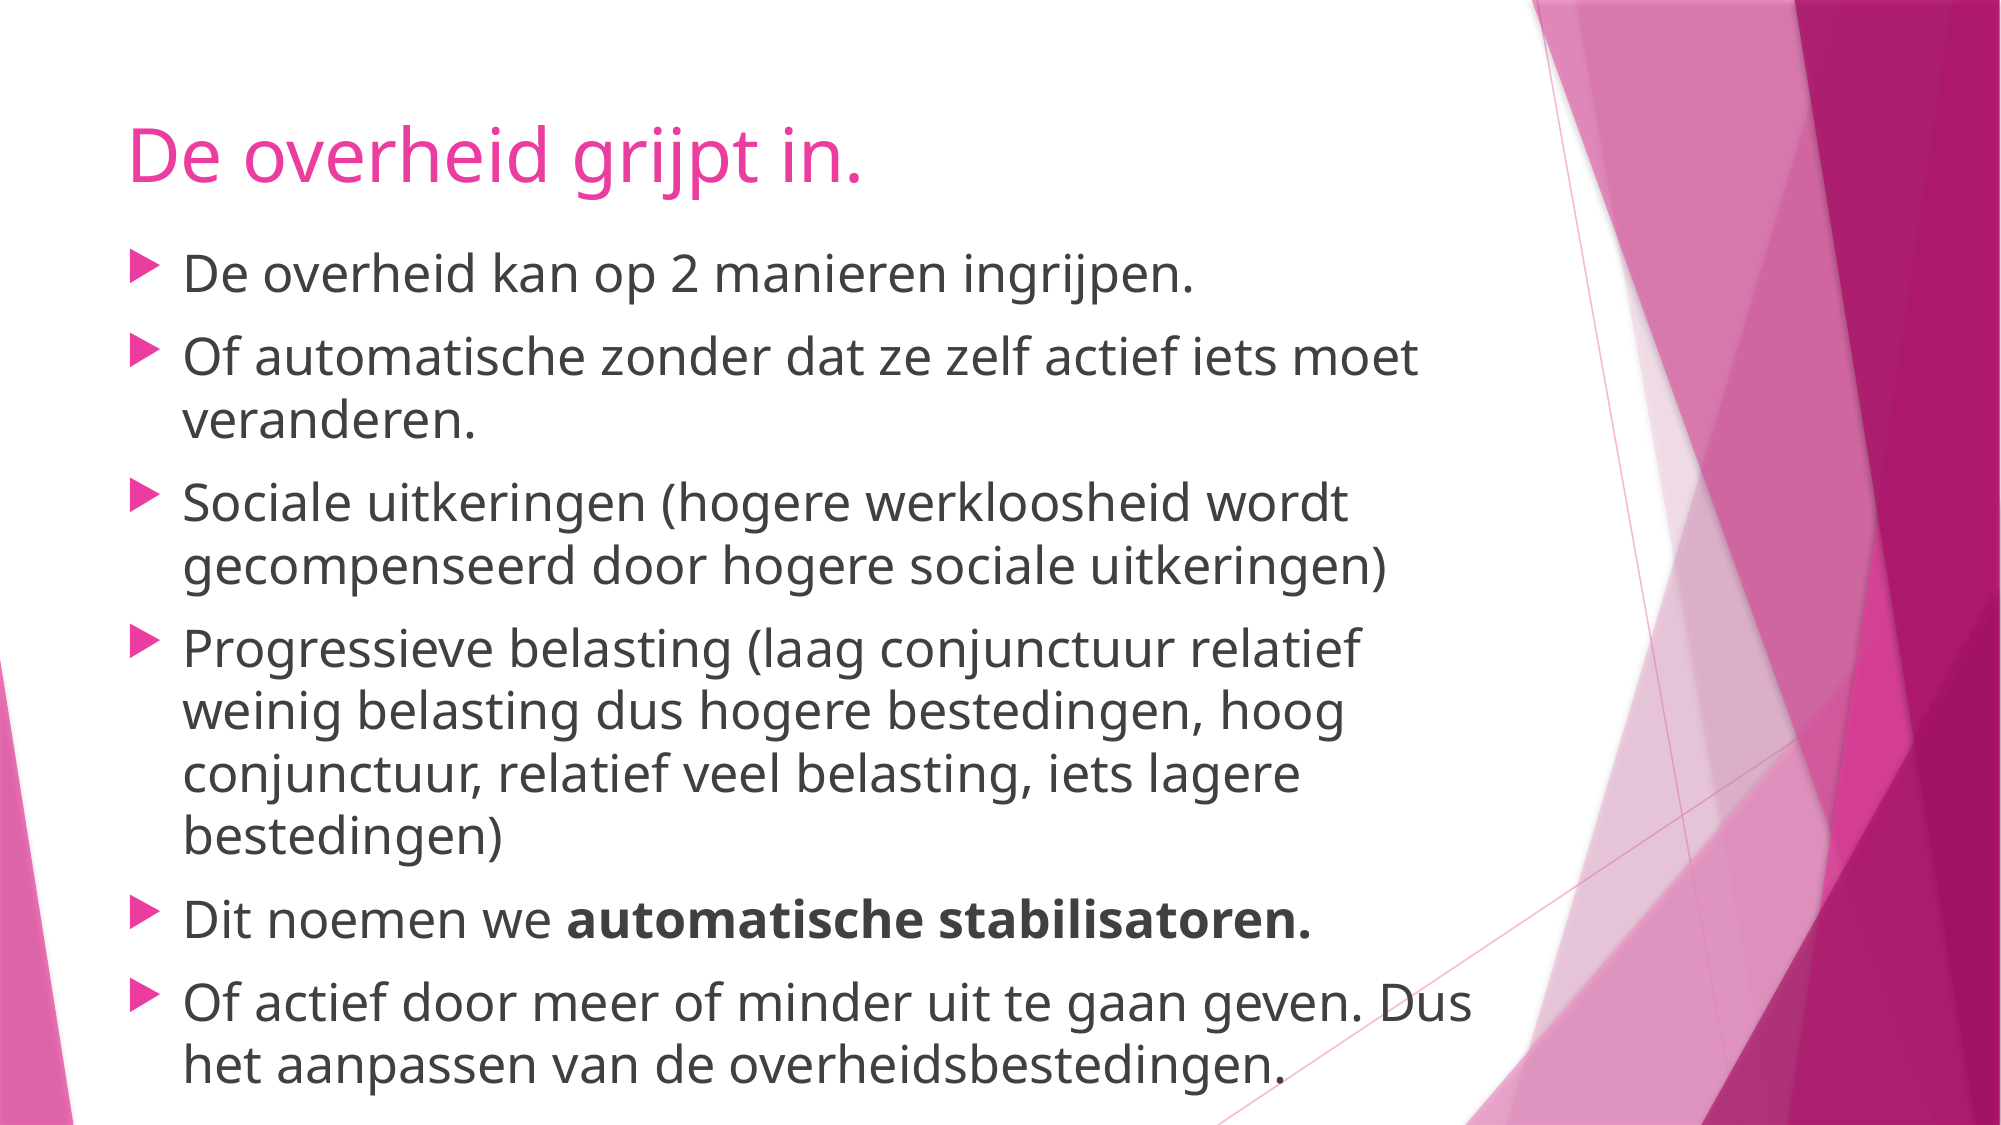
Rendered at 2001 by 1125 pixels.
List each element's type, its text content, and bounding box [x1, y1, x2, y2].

title De overheid grijpt in. [111, 99, 1522, 232]
list De overheid kan op 2 manieren ingrijpen. Of automatische zonder dat ze zelf actief iets moet veranderen. Sociale uitkeringen (hogere werkloosheid wordt gecompenseerd door hogere sociale uitkeringen) Progressieve belasting (laag conjunctuur relatief weinig belasting dus hogere bestedingen, hoog conjunctuur, relatief veel belasting, iets lagere bestedingen) Dit noemen we automatische stabilisatoren. Of actief door meer of minder uit te gaan geven. Dus het aanpassen van de overheidsbestedingen. [111, 232, 1522, 992]
